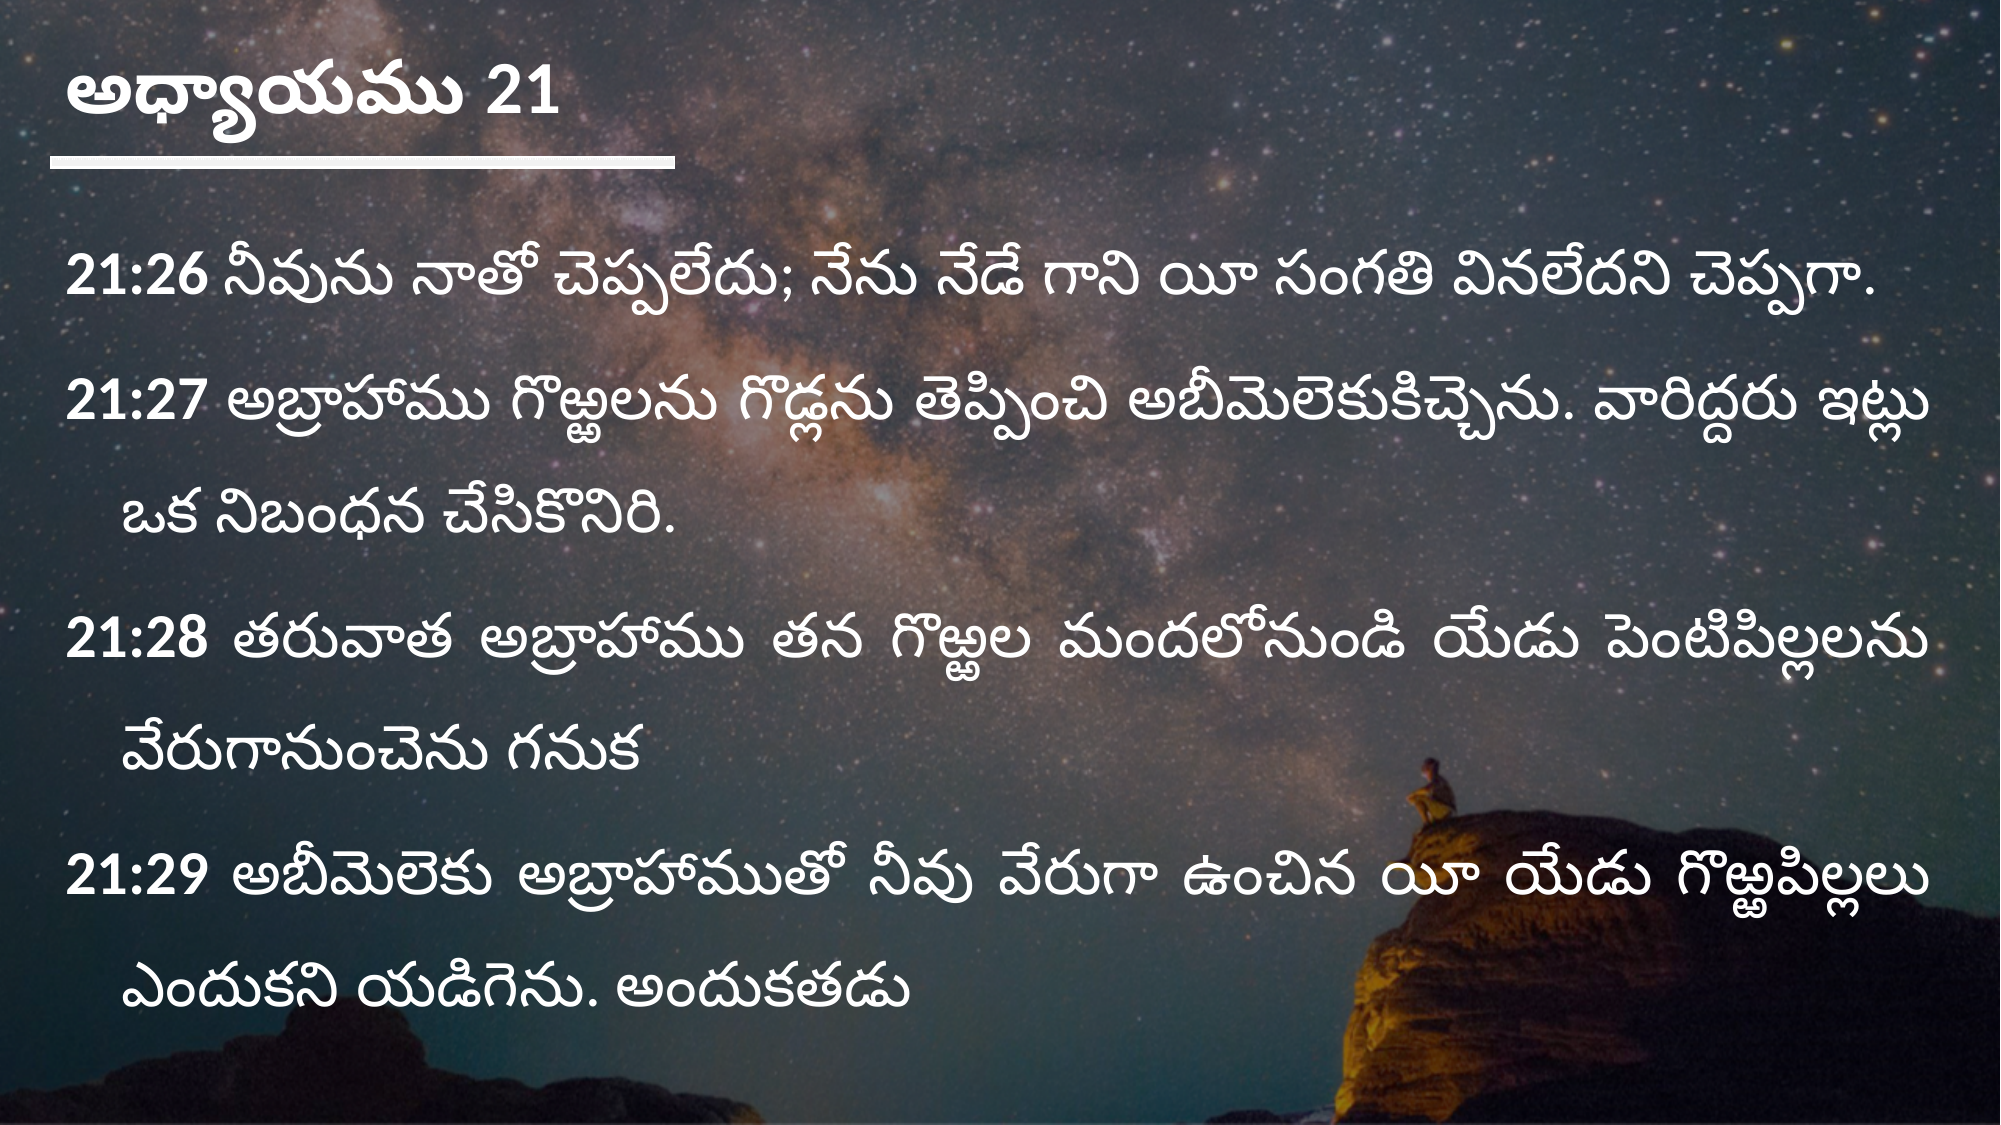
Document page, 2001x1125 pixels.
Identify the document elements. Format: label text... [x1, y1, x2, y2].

title అధ్యాయము 21 [50, 0, 1925, 167]
list 21:26 నీవును నాతో చెప్పలేదు; నేను నేడే గాని యీ సంగతి వినలేదని చెప్పగా. 21:27 అబ్రాహాము గొఱ్ఱలను గొడ్లను తెప్పించి అబీమెలెకుకిచ్చెను. వారిద్దరు ఇట్లు ఒక నిబంధన చేసికొనిరి. 21:28 తరువాత అబ్రాహాము తన గొఱ్ఱల మందలోనుండి యేడు పెంటిపిల్లలను వేరుగానుంచెను గనుక 21:29 అబీమెలెకు అబ్రాహాముతో నీవు వేరుగా ఉంచిన యీ యేడు గొఱ్ఱపిల్లలు ఎందుకని యడిగెను. అందుకతడు [50, 187, 1946, 1063]
picture [0, 0, 2000, 1125]
